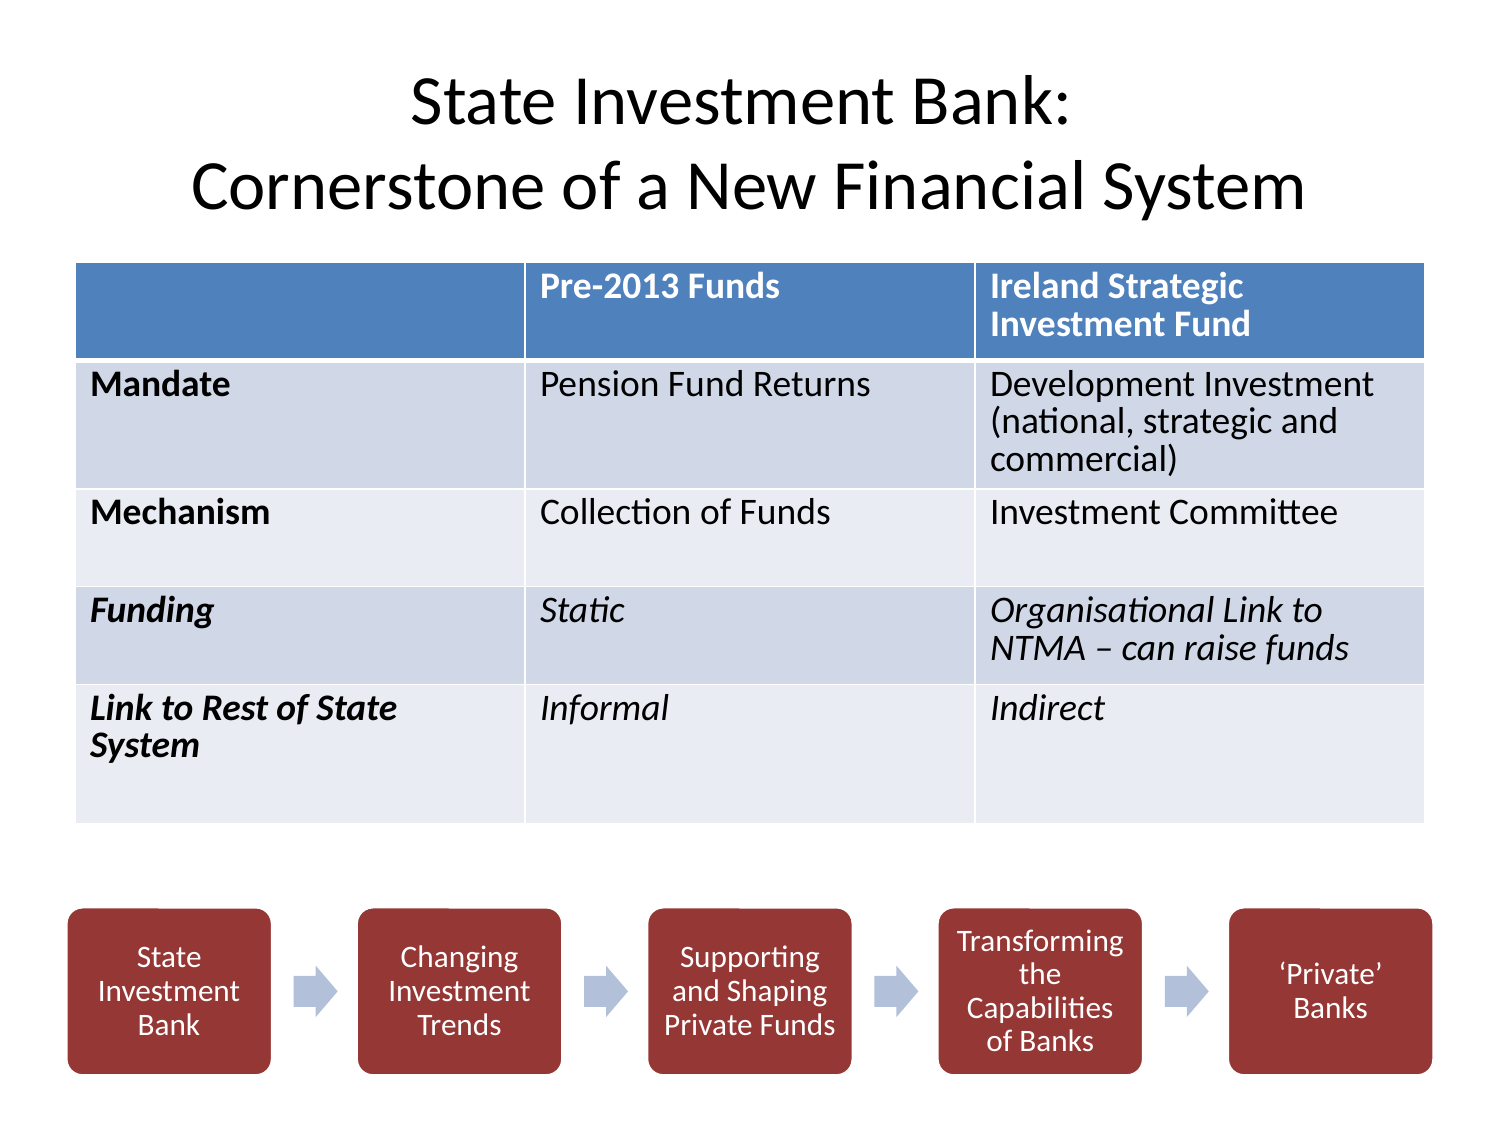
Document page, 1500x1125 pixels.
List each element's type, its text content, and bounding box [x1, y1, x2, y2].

table_cell Mechanism [76, 490, 524, 586]
table_cell Collection of Funds [526, 490, 974, 586]
table_cell Mandate [76, 363, 524, 488]
table_header Ireland Strategic Investment Fund [976, 263, 1424, 358]
title State Investment Bank: Cornerstone of a New Financial System [75, 45, 1425, 233]
table_header [76, 263, 524, 358]
table_cell Organisational Link to NTMA – can raise funds [976, 587, 1424, 684]
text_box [64, 857, 1436, 1125]
table_cell Informal [526, 685, 974, 823]
table_cell Investment Committee [976, 490, 1424, 586]
table_cell Development Investment (national, strategic and commercial) [976, 363, 1424, 488]
table_cell Static [526, 587, 974, 684]
table_cell Pension Fund Returns [526, 363, 974, 488]
table_cell Link to Rest of State System [76, 685, 524, 823]
table_cell Indirect [976, 685, 1424, 823]
table_cell Funding [76, 587, 524, 684]
table_header Pre-2013 Funds [526, 263, 974, 358]
